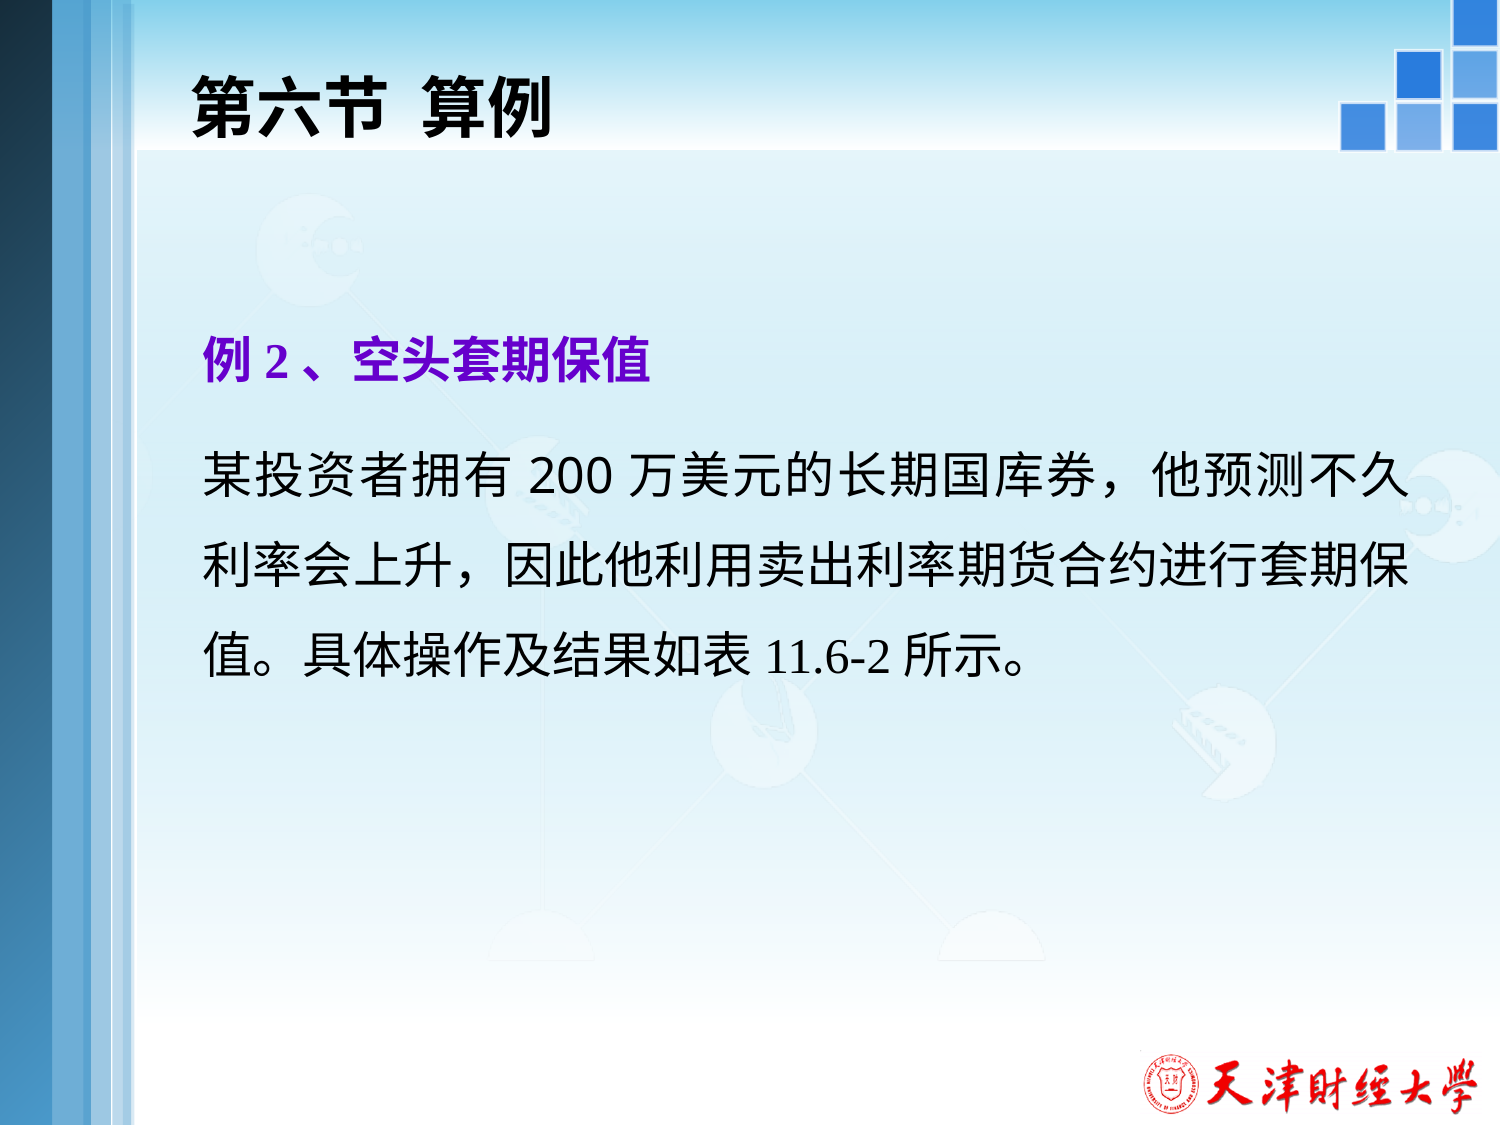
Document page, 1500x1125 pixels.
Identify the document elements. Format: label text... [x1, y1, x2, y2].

title 第六节 算例 [174, 75, 1175, 138]
text_box 例2、空头套期保值 某投资者拥有200万美元的长期国库券，他预测不久利率会上升，因此他利用卖出利率期货合约进行套期保值。具体操作及结果如表11.6-2所示。 [187, 290, 1425, 691]
picture [132, 150, 1500, 965]
picture [1131, 1049, 1500, 1119]
